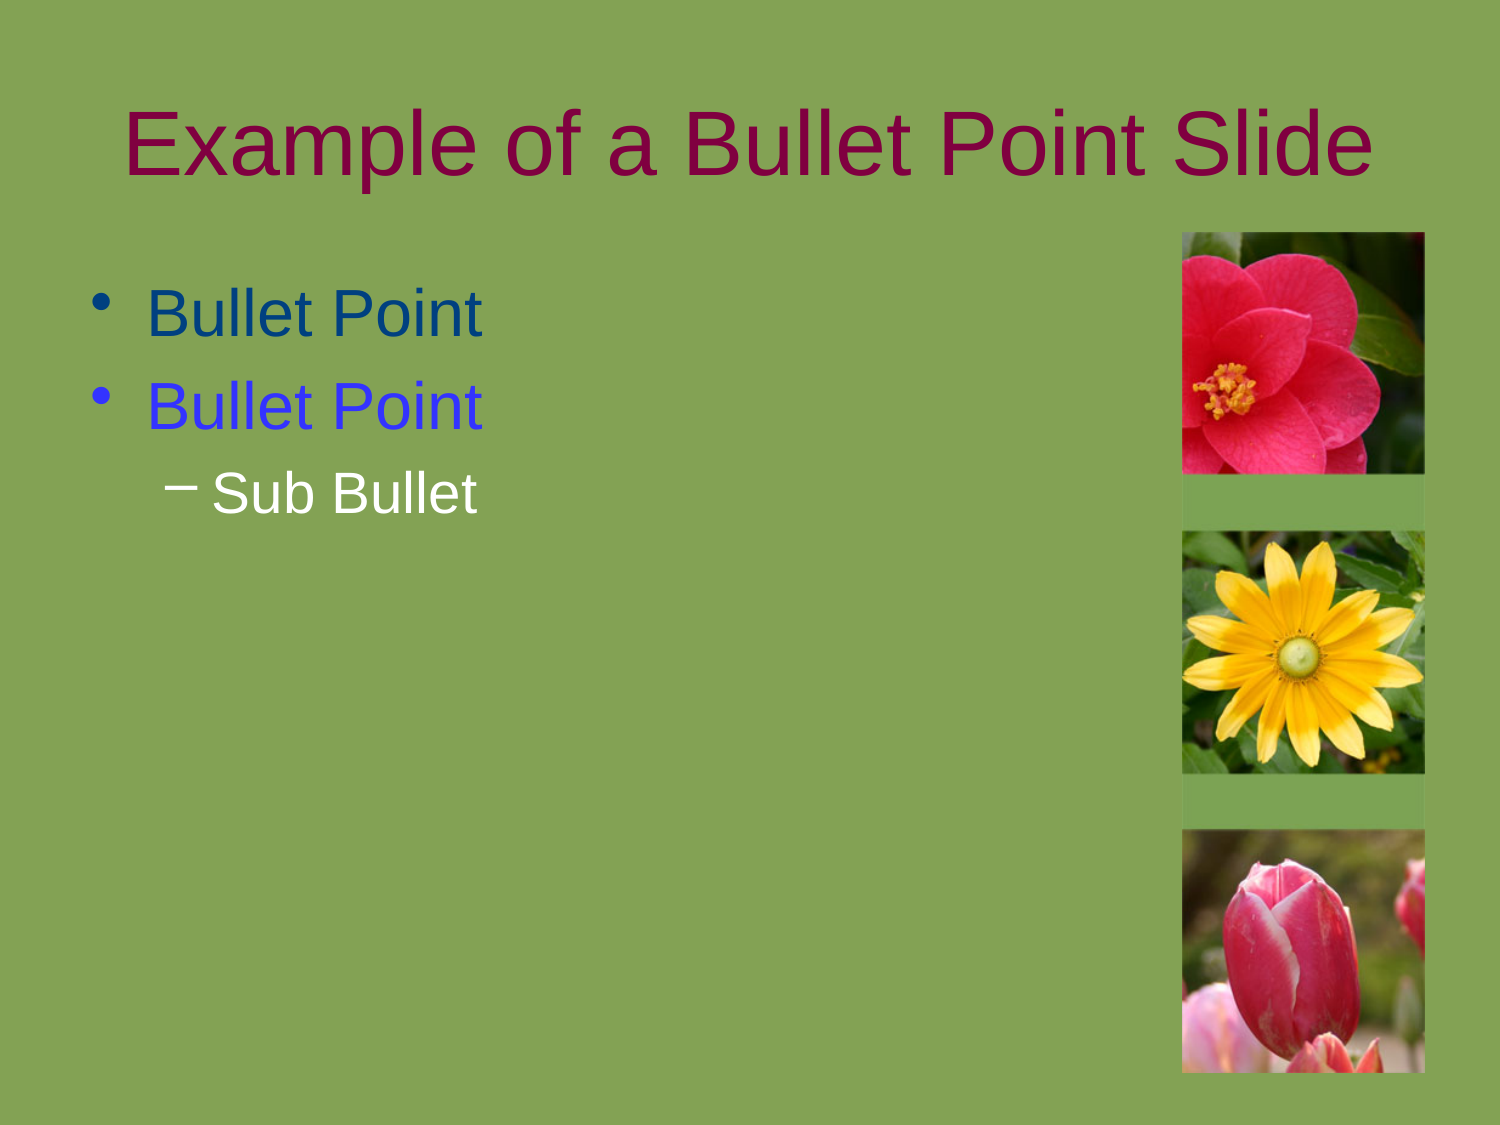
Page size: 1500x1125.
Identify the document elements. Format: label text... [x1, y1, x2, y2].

list Bullet Point Bullet Point Sub Bullet [75, 262, 1425, 870]
picture [1182, 233, 1425, 262]
picture [1182, 870, 1425, 1073]
title Example of a Bullet Point Slide [75, 45, 1425, 233]
